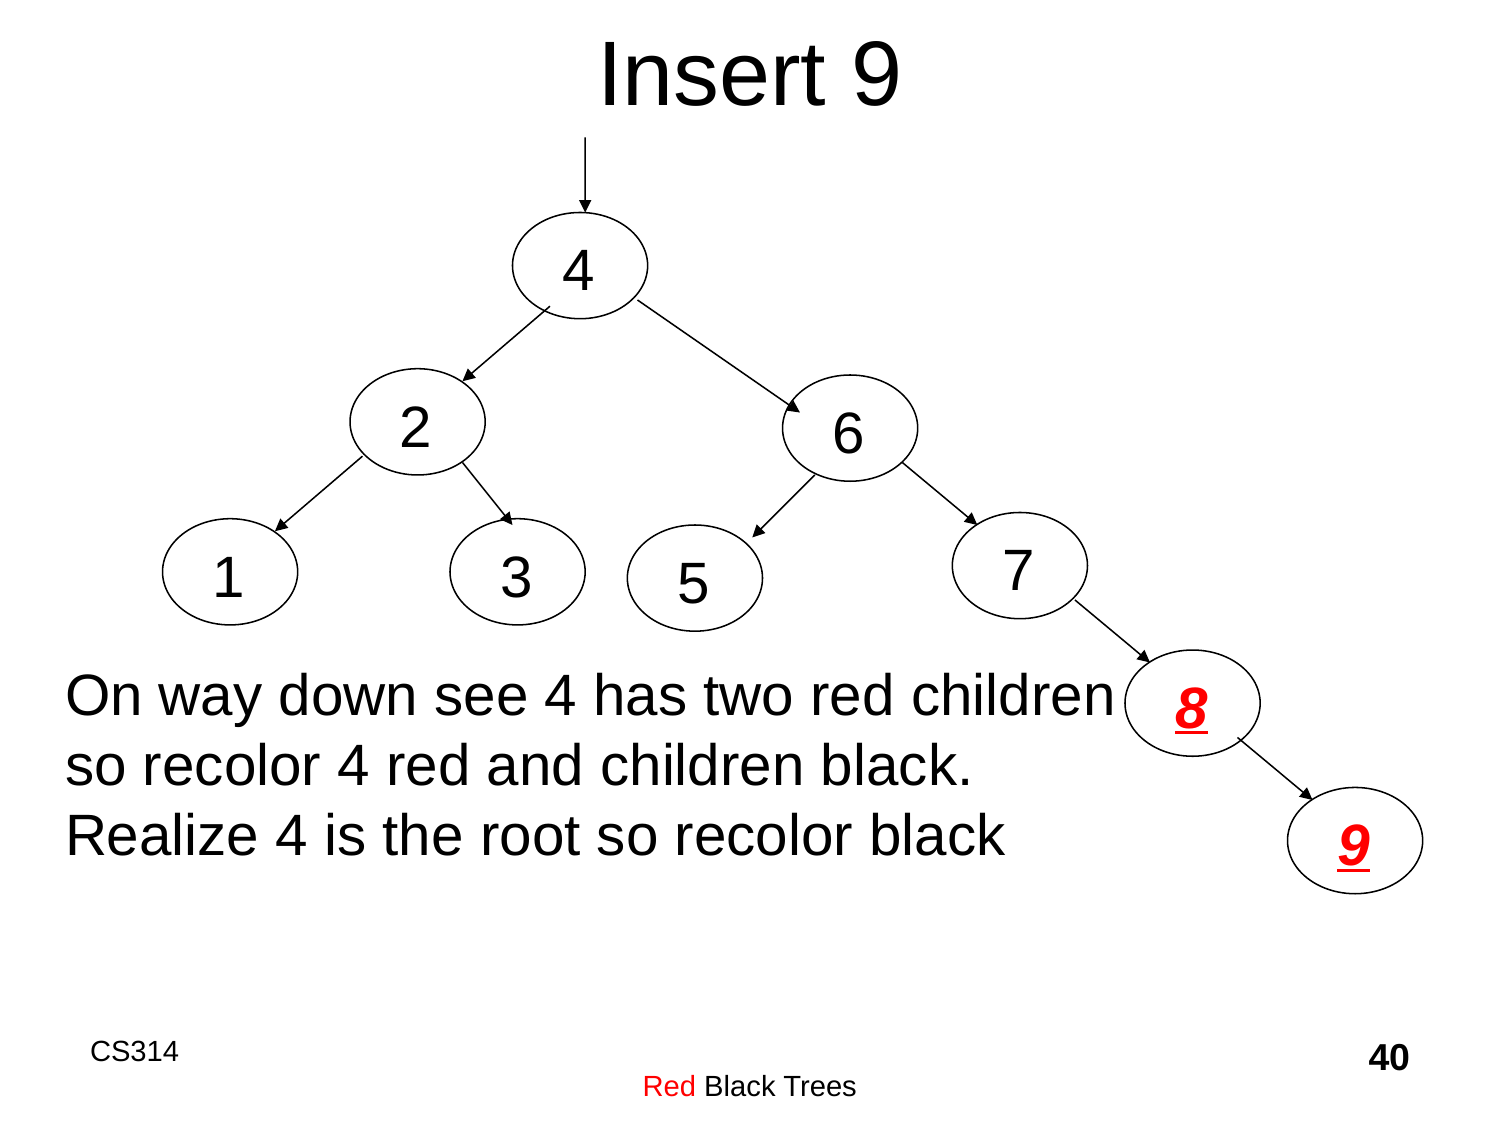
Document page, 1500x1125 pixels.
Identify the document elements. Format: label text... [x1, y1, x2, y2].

title Insert 9 [112, 0, 1388, 163]
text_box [1287, 787, 1423, 894]
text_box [162, 518, 298, 626]
text_box [479, 484, 511, 517]
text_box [952, 512, 1088, 619]
slide_number CS314 [74, 1024, 451, 1101]
text_box [578, 137, 592, 210]
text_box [1124, 649, 1261, 757]
text_box On way down see 4 has two red children so recolor 4 red and children black. Realize 4 is the root so recolor black [50, 650, 1133, 875]
slide_number 40 [1112, 1024, 1426, 1101]
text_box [449, 518, 586, 626]
footer Red Black Trees [462, 1024, 1038, 1101]
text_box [782, 374, 918, 482]
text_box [512, 212, 648, 319]
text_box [349, 368, 486, 476]
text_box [627, 524, 763, 632]
